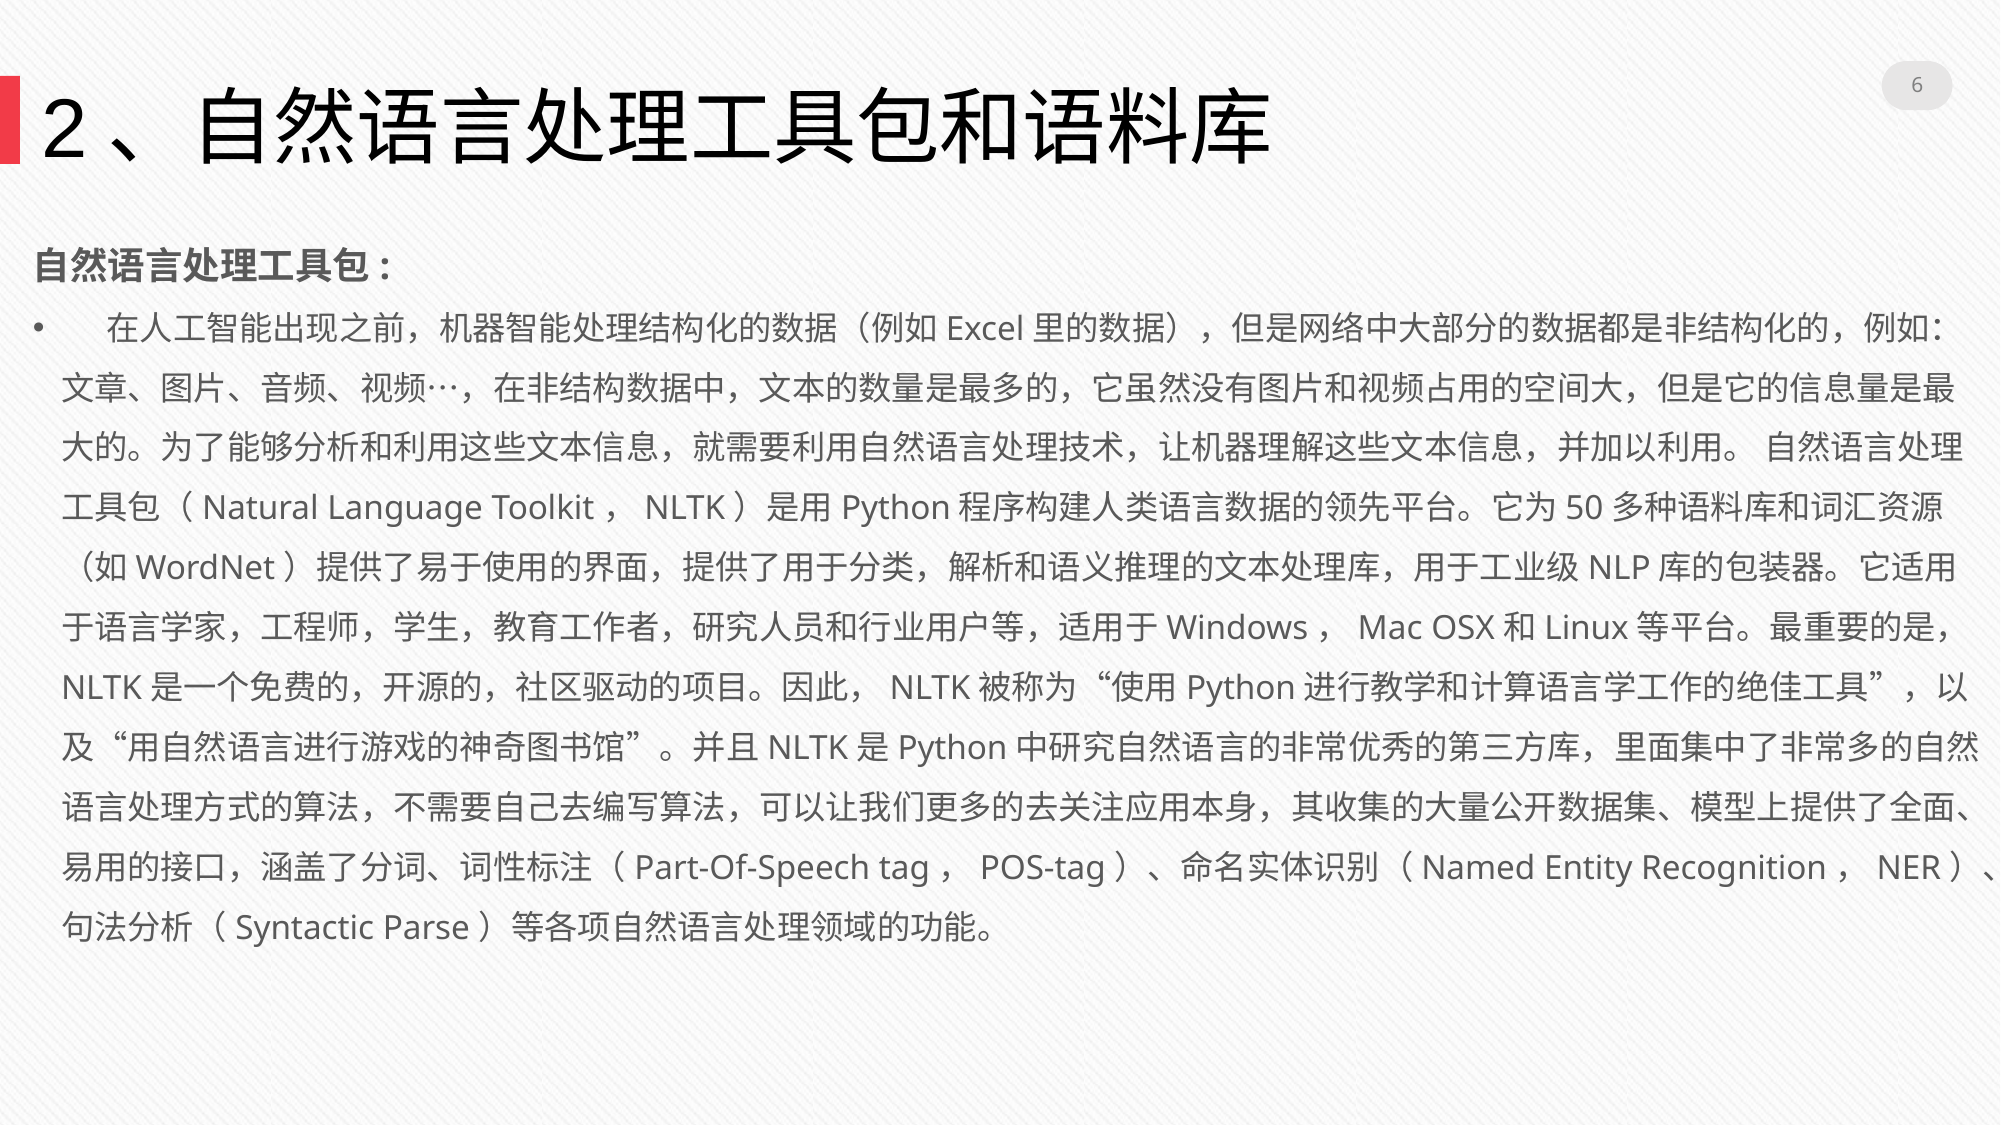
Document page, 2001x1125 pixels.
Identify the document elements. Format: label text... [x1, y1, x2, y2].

text_box 自然语言处理工具包: 在人工智能出现之前，机器智能处理结构化的数据（例如Excel里的数据），但是网络中大部分的数据都是非结构化的，例如：文章、图片、音频、视频…，在非结构数据中，文本的数量是最多的，它虽然没有图片和视频占用的空间大，但是它的信息量是最大的。为了能够分析和利用这些文本信息，就需要利用自然语言处理技术，让机器理解这些文本信息，并加以利用。 自然语言处理工具包（Natural Language Toolkit，NLTK）是用Python程序构建人类语言数据的领先平台。它为50多种语料库和词汇资源（如WordNet）提供了易于使用的界面，提供了用于分类，解析和语义推理的文本处理库，用于工业级NLP库的包装器。它适用于语言学家，工程师，学生，教育工作者，研究人员和行业用户等，适用于Windows，Mac OSX和Linux等平台。最重要的是，NLTK是一个免费的，开源的，社区驱动的项目。因此，NLTK被称为“使用Python进行教学和计算语言学工作的绝佳工具”，以及“用自然语言进行游戏的神奇图书馆”。并且NLTK是Python中研究自然语言的非常优秀的第三方库，里面集中了非常多的自然语言处理方式的算法，不需要自己去编写算法，可以让我们更多的去关注应用本身，其收集的大量公开数据集、模型上提供了全面、易用的接口，涵盖了分词、词性标注（Part-Of-Speech tag，POS-tag）、命名实体识别（Named Entity Recognition，NER）、句法分析（Syntactic Parse）等各项自然语言处理领域的功能。 [18, 212, 2000, 1125]
list 2、自然语言处理工具包和语料库 [41, 75, 1836, 186]
slide_number 6 [1881, 53, 1953, 118]
picture [0, 0, 2001, 1125]
